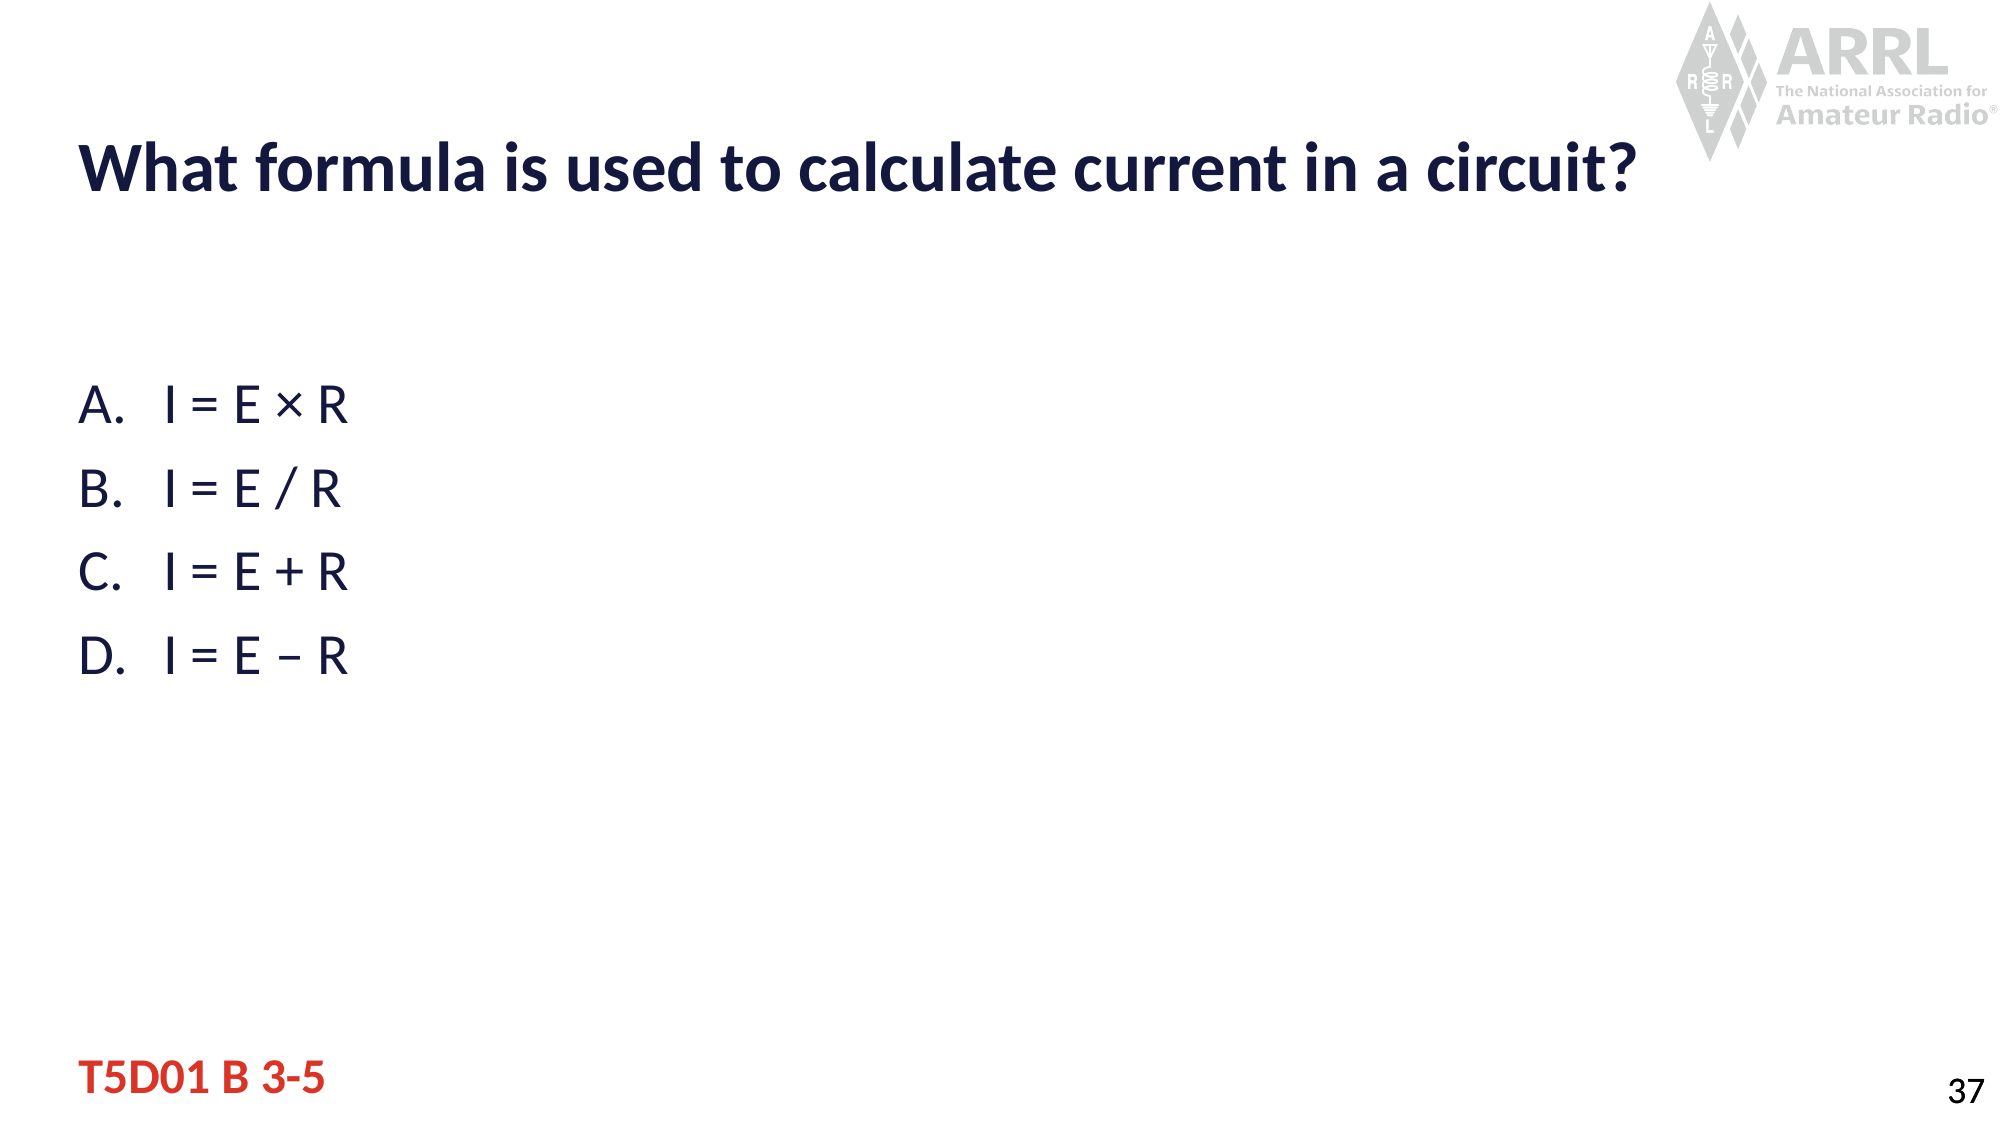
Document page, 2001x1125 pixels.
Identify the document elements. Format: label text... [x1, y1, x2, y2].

list I = E × R I = E / R I = E + R I = E – R [63, 365, 1863, 989]
picture [1674, 0, 2000, 164]
text_box T5D01 B 3-5 [63, 1036, 921, 1112]
title What formula is used to calculate current in a circuit? [63, 59, 1863, 278]
